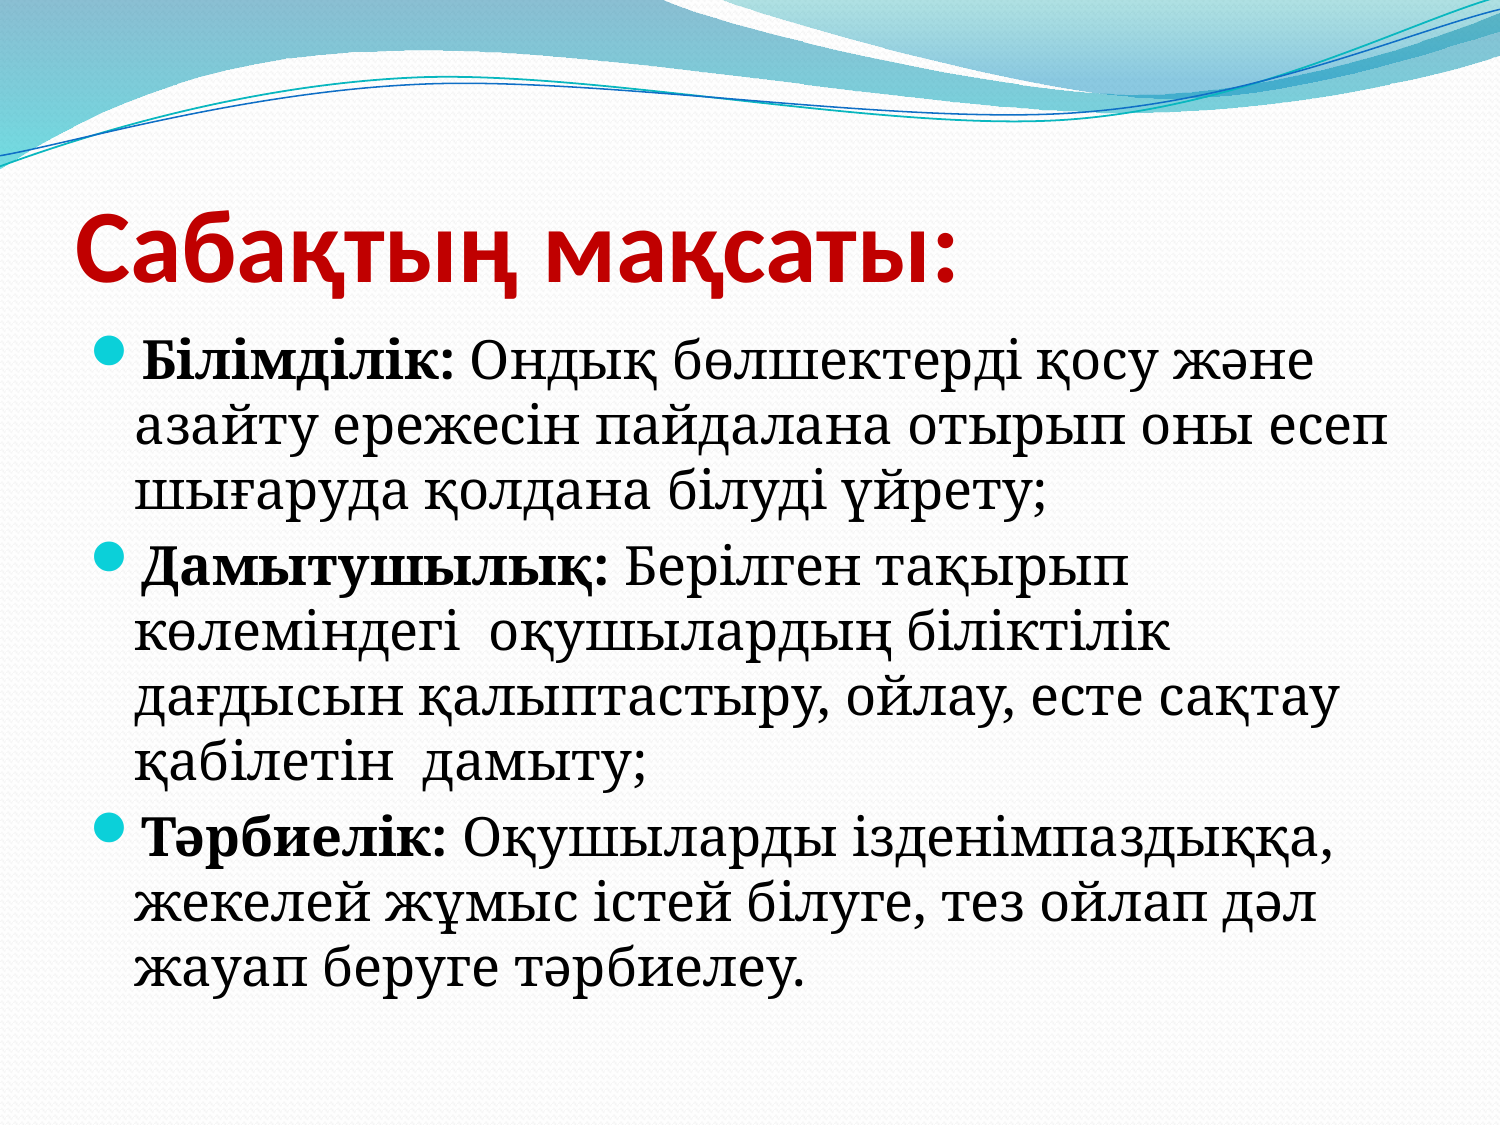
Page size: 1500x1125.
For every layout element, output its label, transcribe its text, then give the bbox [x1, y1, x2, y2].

list Білімділік: Ондық бөлшектерді қосу және азайту ережесін пайдалана отырып оны есеп шығаруда қолдана білуді үйрету; Дамытушылық: Берілген тақырып көлеміндегі оқушылардың біліктілік дағдысын қалыптастыру, ойлау, есте сақтау қабілетін дамыту; Тәрбиелік: Оқушыларды ізденімпаздыққа, жекелей жұмыс істей білуге, тез ойлап дәл жауап беруге тәрбиелеу. [75, 317, 1425, 1038]
title Сабақтың мақсаты: [75, 115, 1425, 303]
